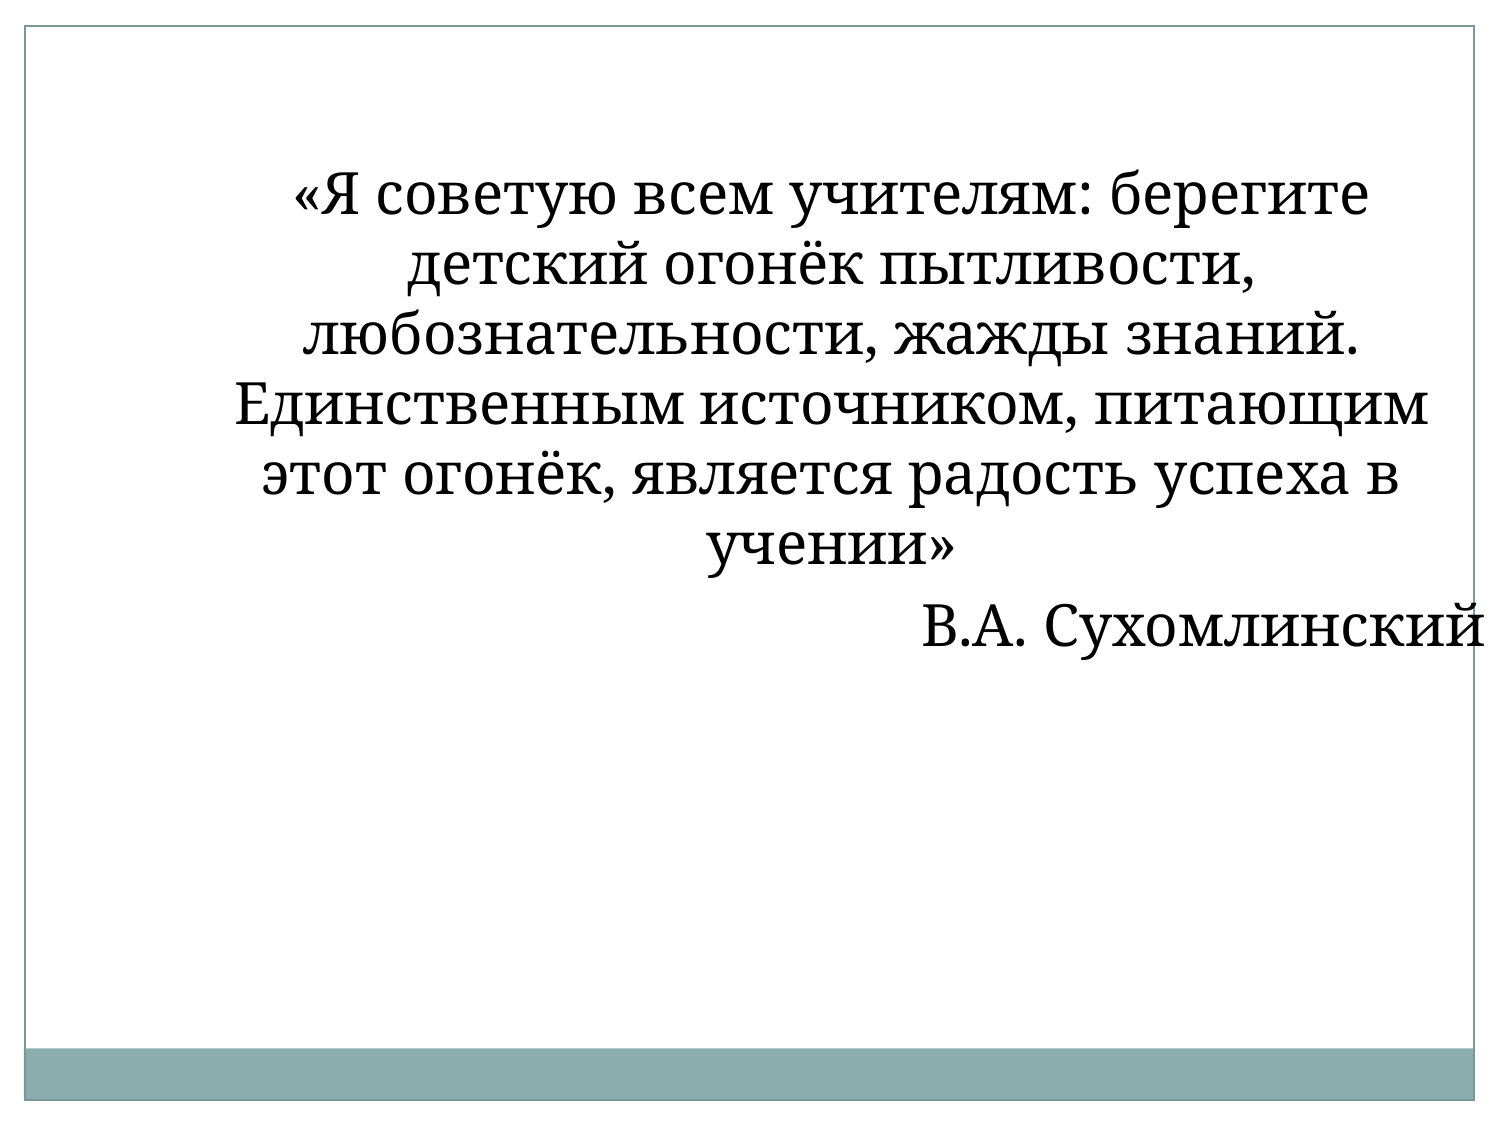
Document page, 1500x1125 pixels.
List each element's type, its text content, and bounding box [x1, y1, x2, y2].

list «Я советую всем учителям: берегите детский огонёк пытливости, любознательности, жажды знаний. Единственным источником, питающим этот огонёк, является радость успеха в учении» В.А. Сухомлинский [163, 148, 1500, 1005]
